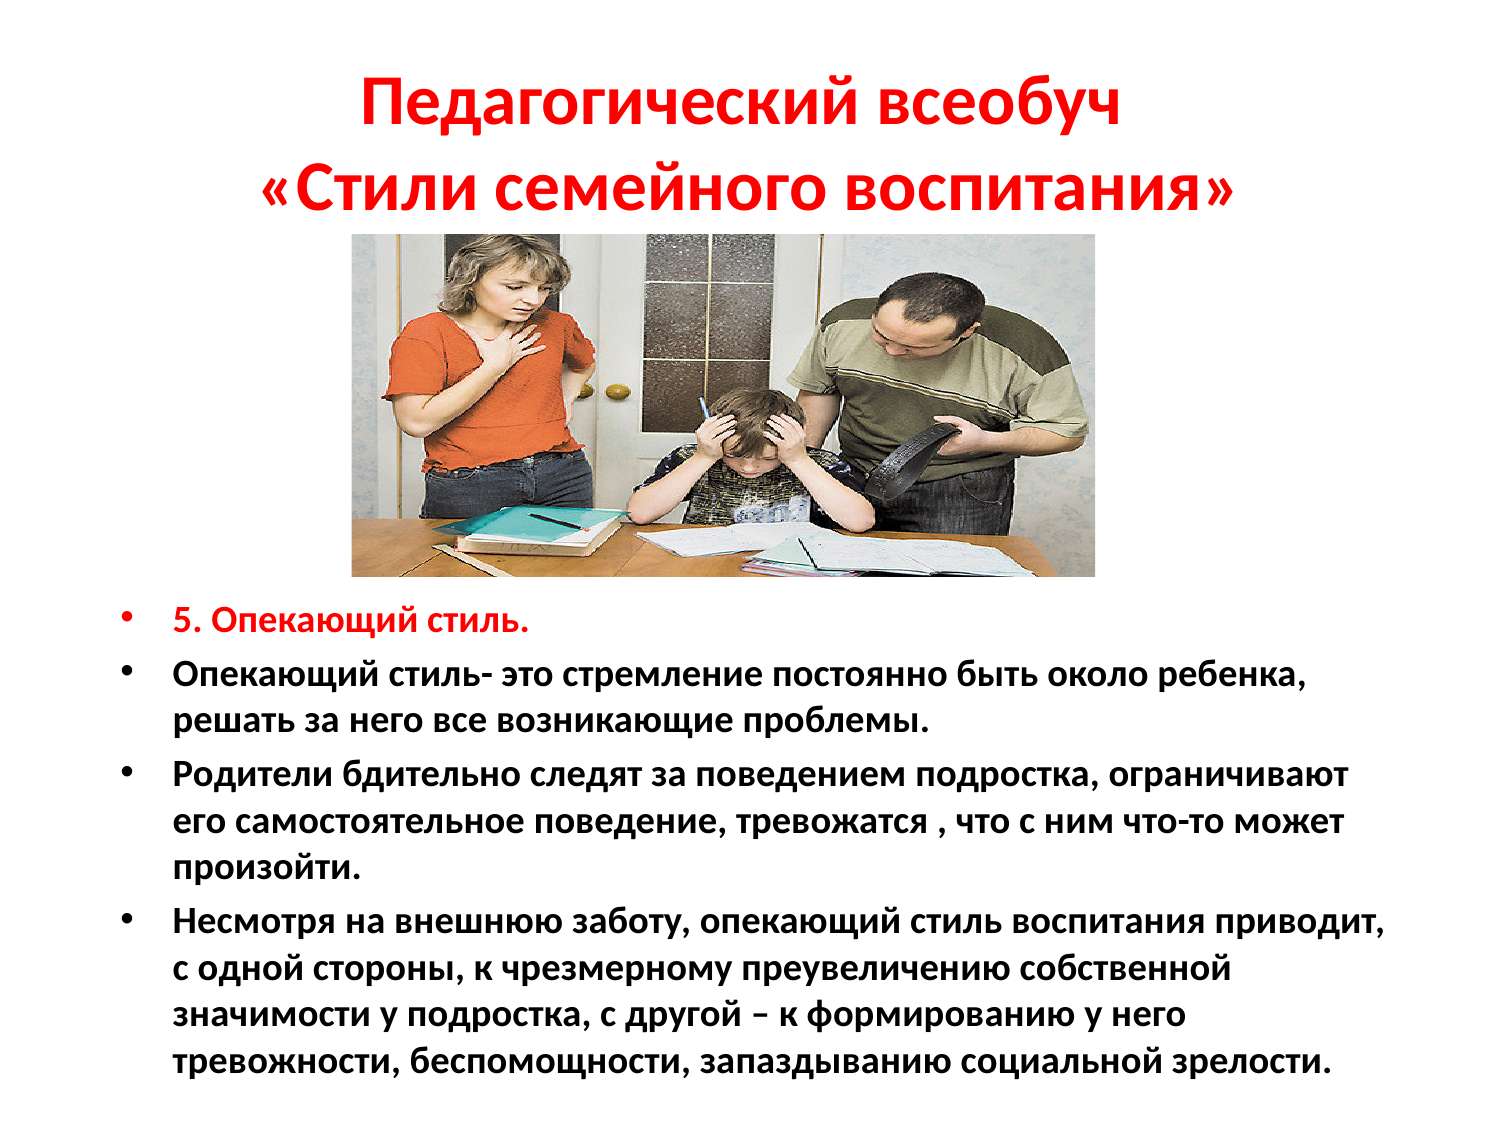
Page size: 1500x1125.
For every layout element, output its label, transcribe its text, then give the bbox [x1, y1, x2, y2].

list 5. Опекающий стиль. Опекающий стиль- это стремление постоянно быть около ребенка, решать за него все возникающие проблемы. Родители бдительно следят за поведением подростка, ограничивают его самостоятельное поведение, тревожатся , что с ним что-то может произойти. Несмотря на внешнюю заботу, опекающий стиль воспитания приводит, с одной стороны, к чрезмерному преувеличению собственной значимости у подростка, с другой – к формированию у него тревожности, беспомощности, запаздыванию социальной зрелости. [105, 585, 1425, 1090]
title Педагогический всеобуч «Стили семейного воспитания» [75, 45, 1425, 233]
picture [351, 234, 1096, 578]
